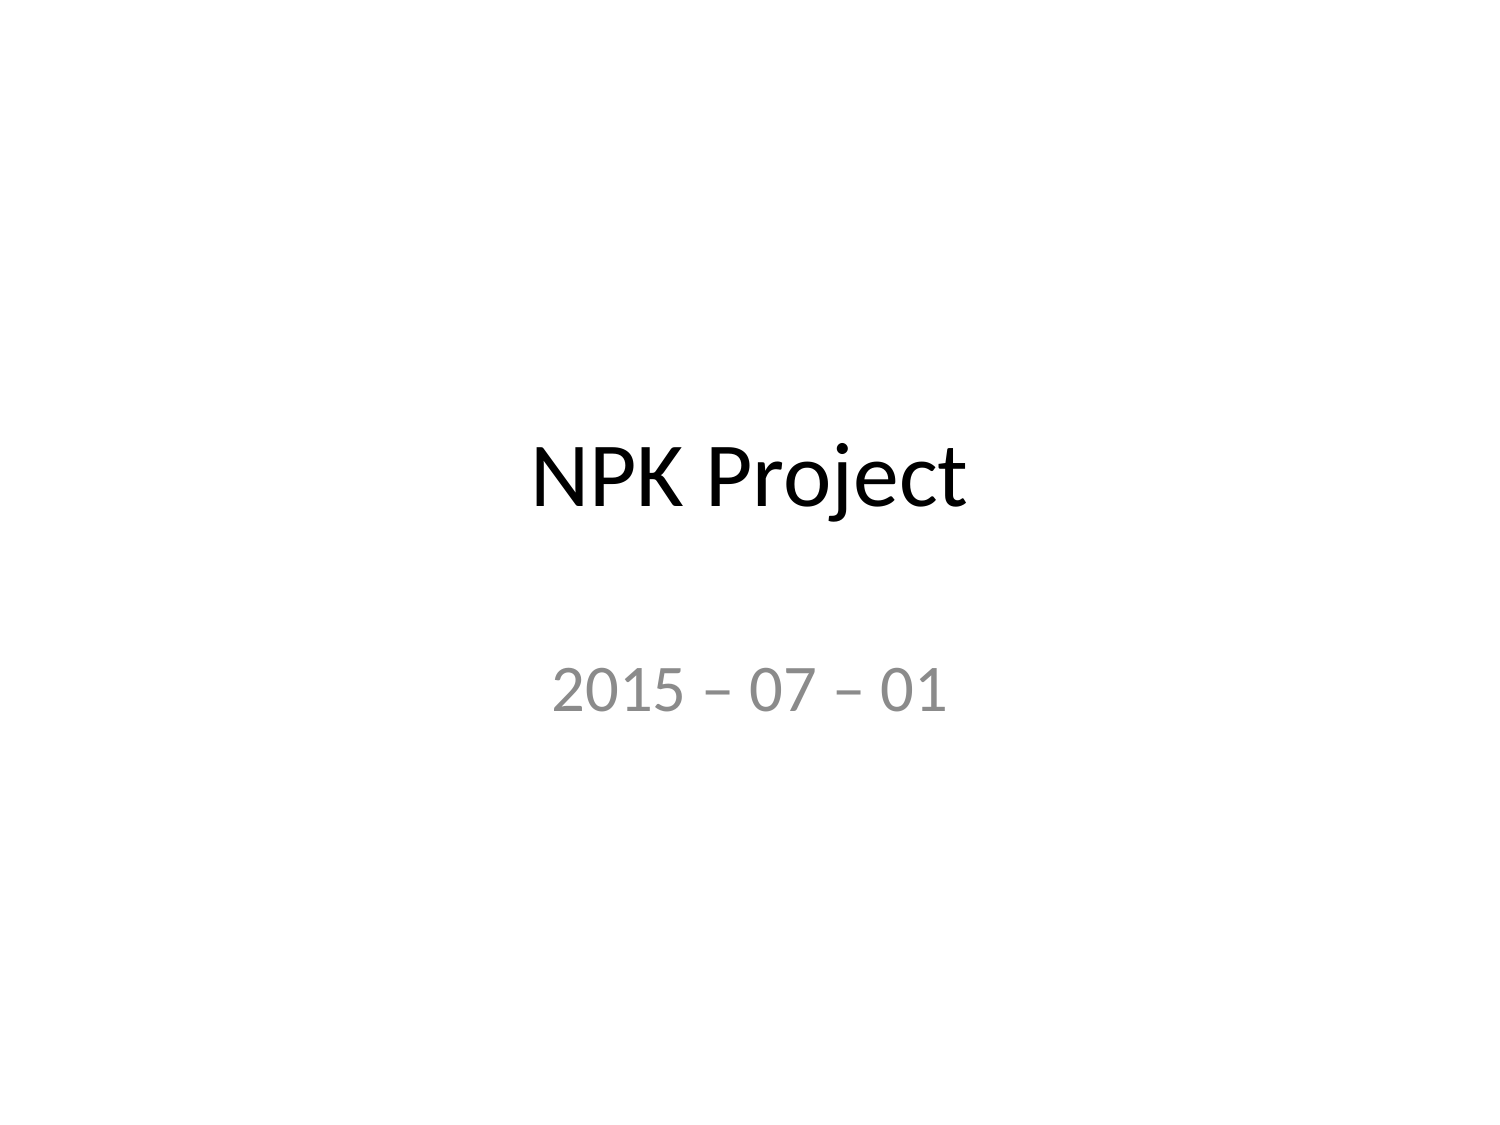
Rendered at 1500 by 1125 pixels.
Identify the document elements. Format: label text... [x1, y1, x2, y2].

title NPK Project [112, 349, 1388, 591]
subtitle 2015 – 07 – 01 [225, 637, 1275, 925]
